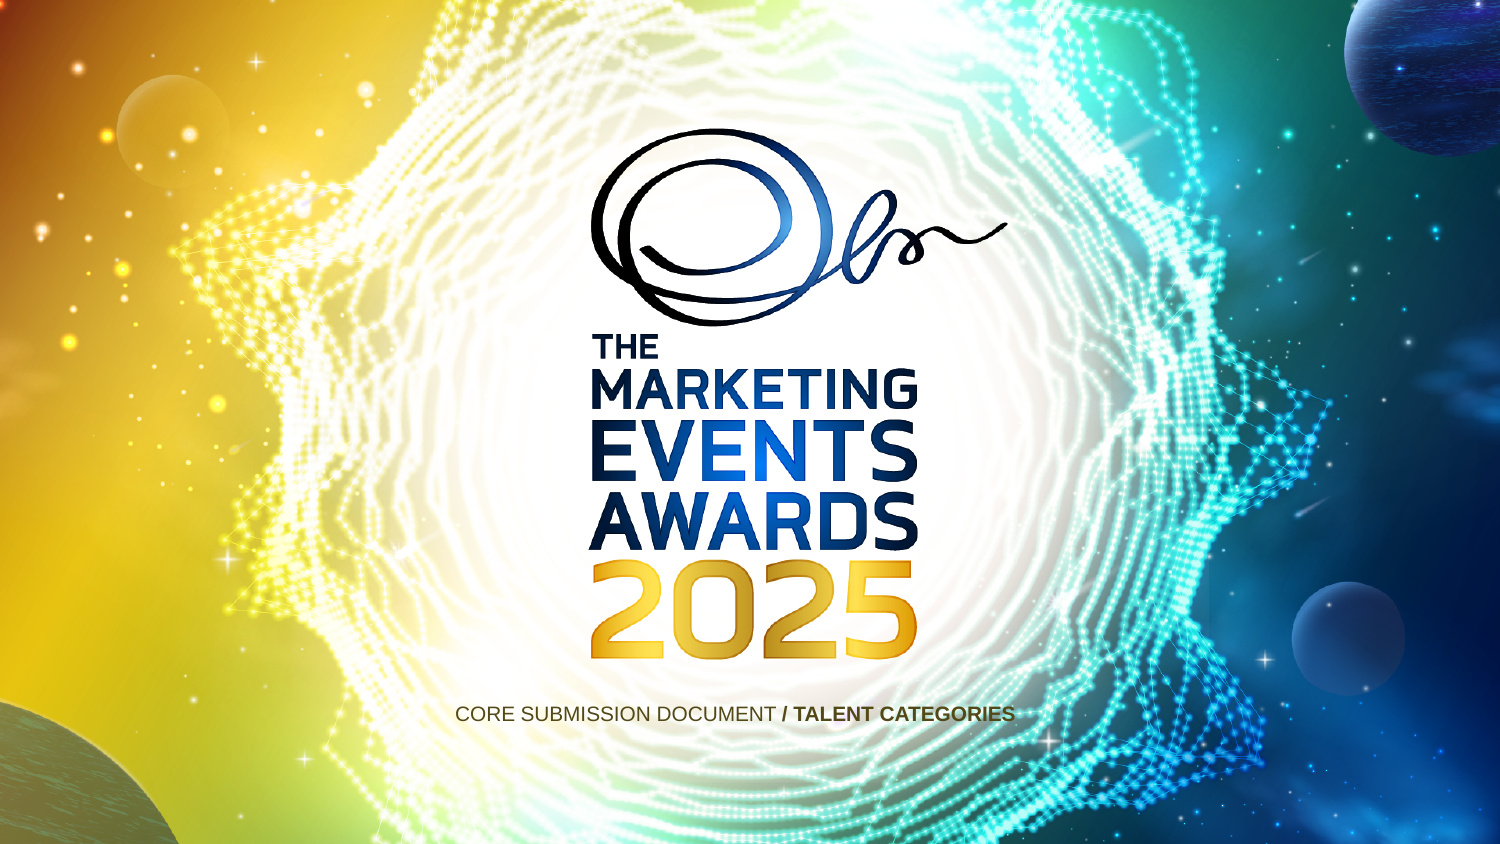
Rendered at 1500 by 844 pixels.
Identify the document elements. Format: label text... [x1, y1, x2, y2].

picture [1153, 756, 1163, 767]
picture [1143, 750, 1152, 757]
picture [1118, 798, 1125, 805]
picture [0, 0, 1500, 844]
picture [1131, 773, 1138, 779]
picture [1143, 759, 1150, 768]
picture [1173, 737, 1179, 746]
text_box CORE SUBMISSION DOCUMENT / TALENT CATEGORIES [360, 693, 1111, 734]
